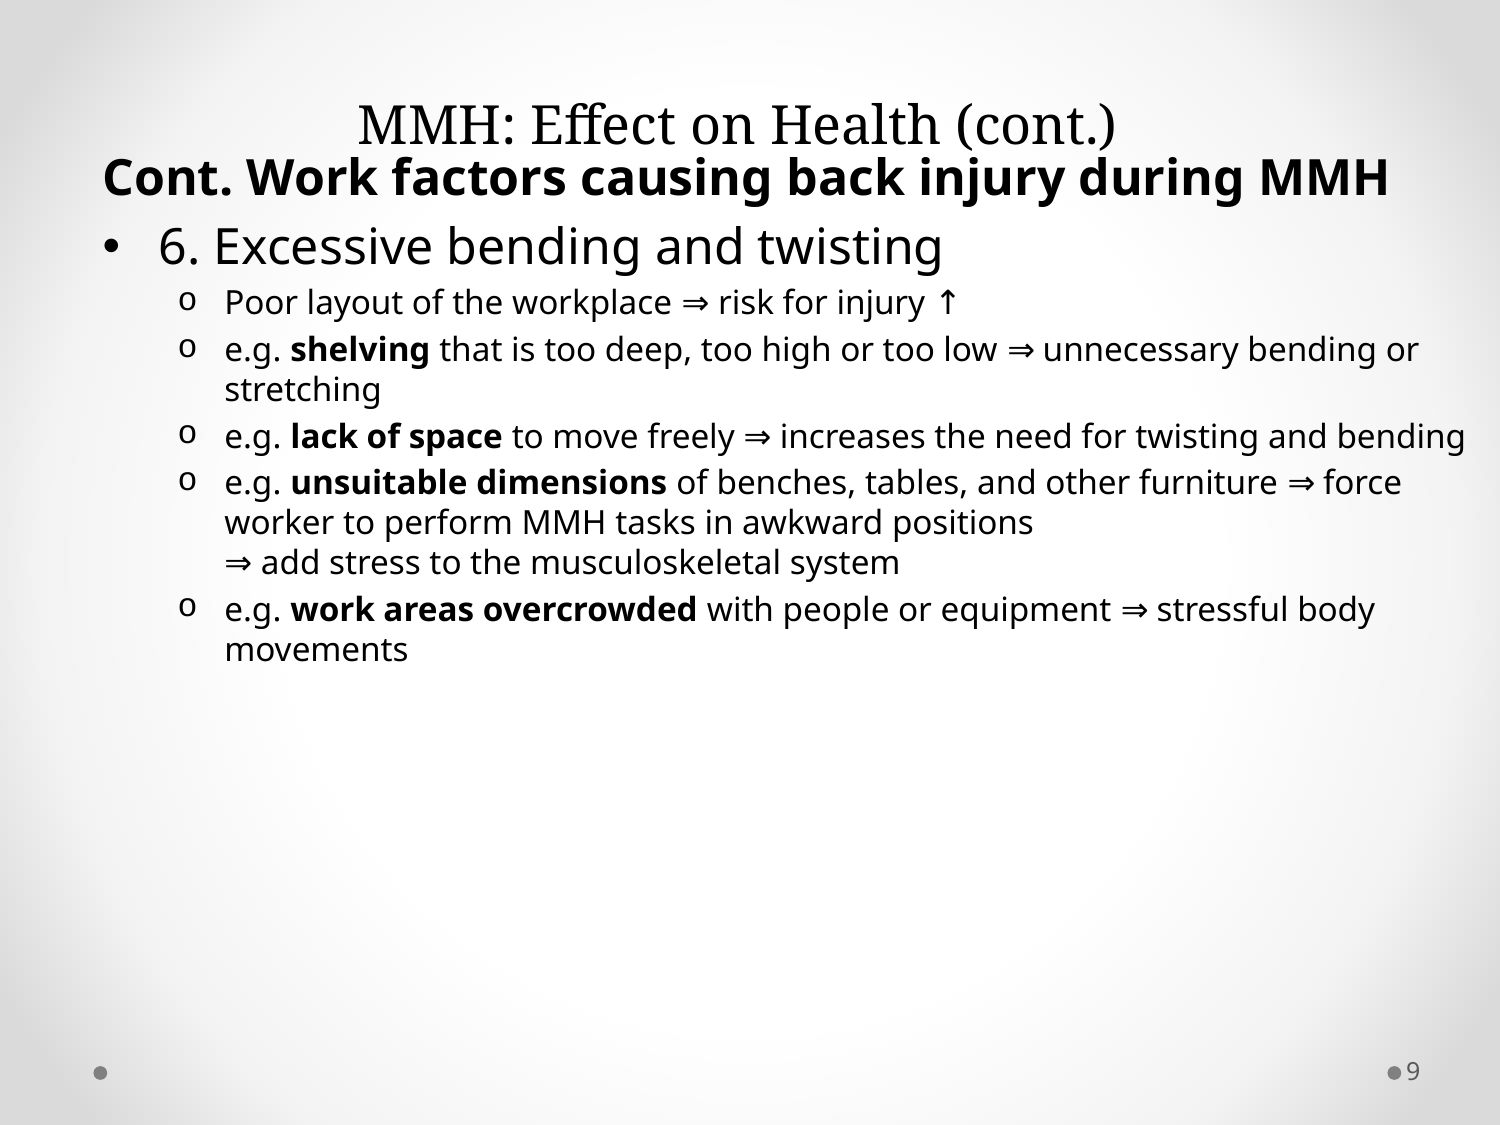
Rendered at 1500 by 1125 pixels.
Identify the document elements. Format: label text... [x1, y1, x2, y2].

list Cont. Work factors causing back injury during MMH 6. Excessive bending and twisting Poor layout of the workplace ⇒ risk for injury ↑ e.g. shelving that is too deep, too high or too low ⇒ unnecessary bending or stretching e.g. lack of space to move freely ⇒ increases the need for twisting and bending e.g. unsuitable dimensions of benches, tables, and other furniture ⇒ force worker to perform MMH tasks in awkward positions ⇒ add stress to the musculoskeletal system e.g. work areas overcrowded with people or equipment ⇒ stressful body movements [87, 137, 1488, 1113]
slide_number 9 [1401, 1042, 1494, 1103]
picture [0, 0, 1500, 1125]
title MMH: Effect on Health (cont.) [62, 62, 1413, 163]
